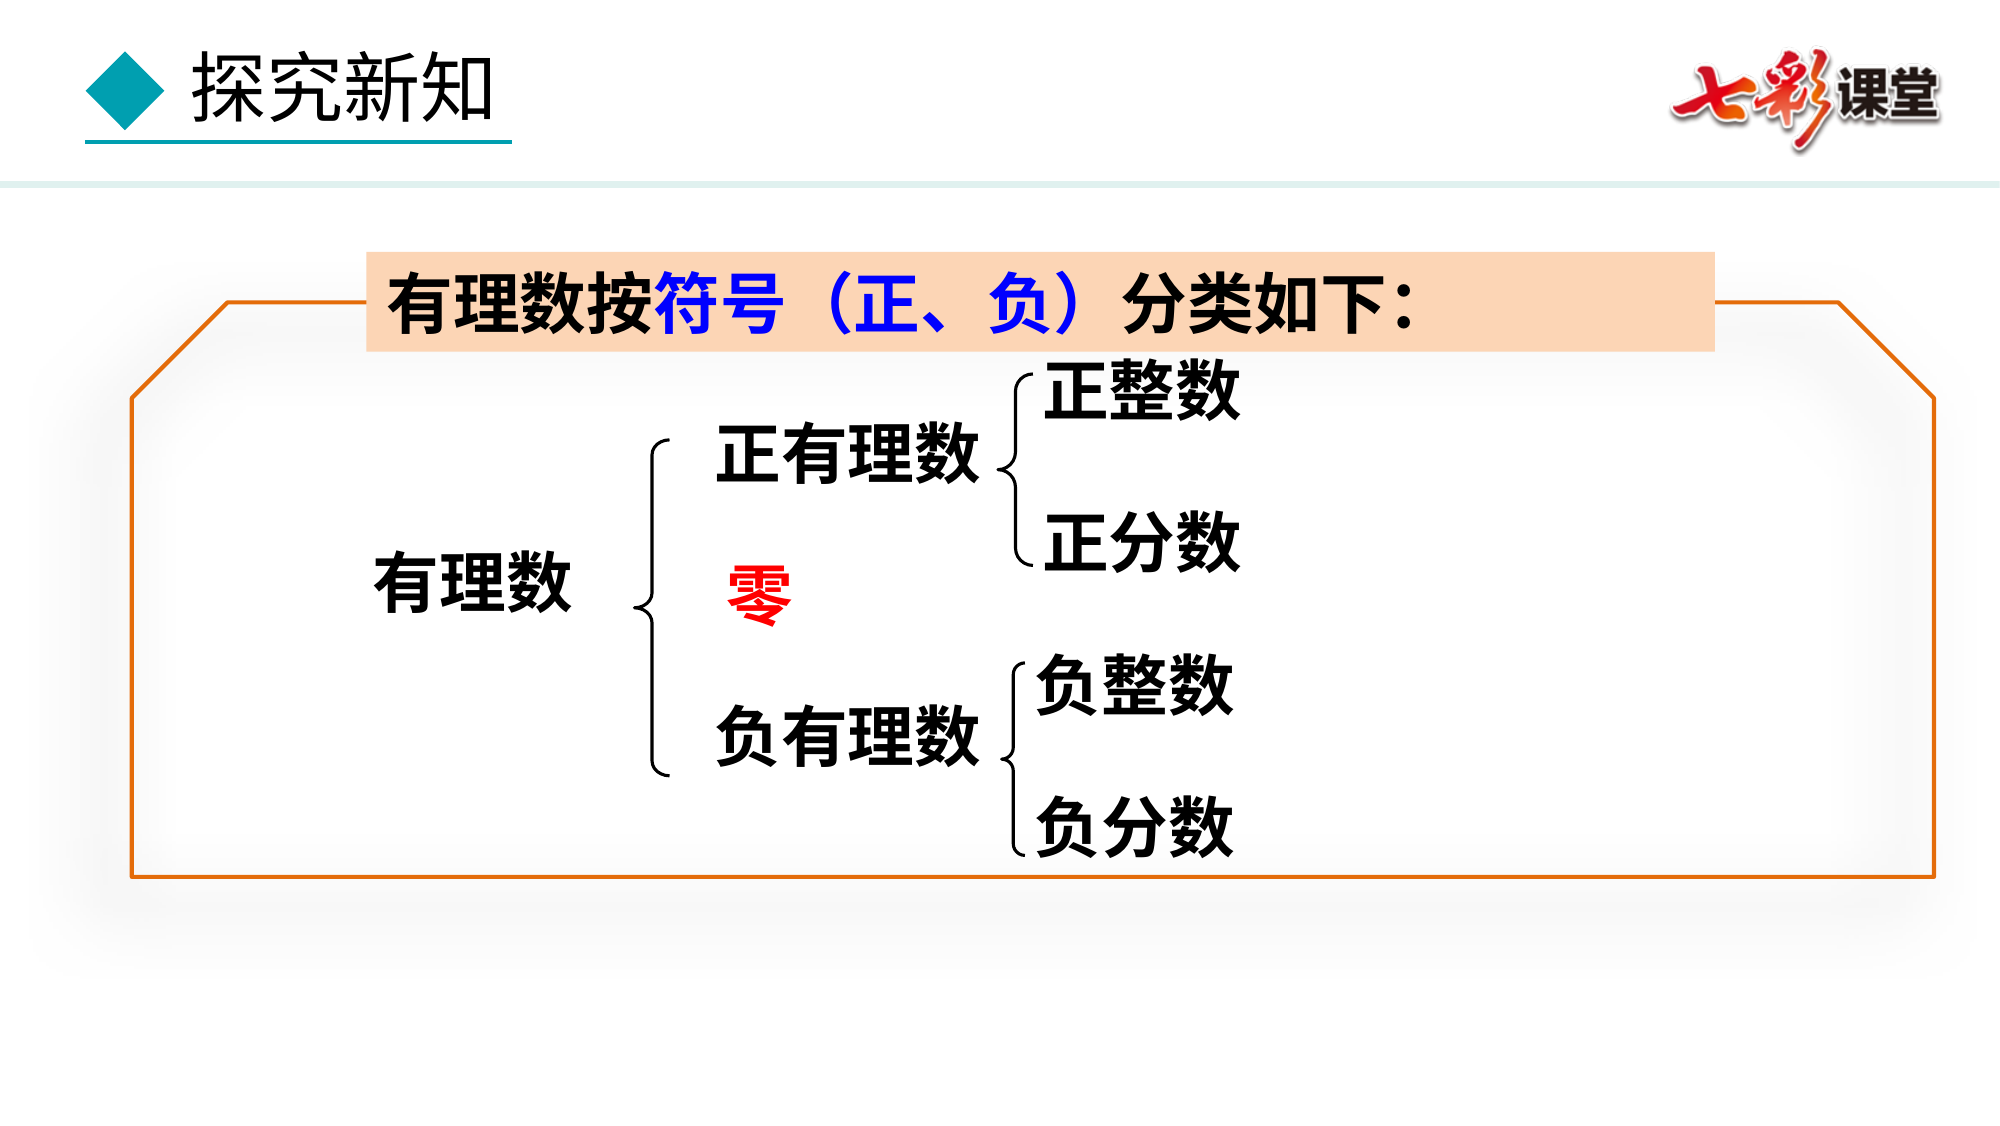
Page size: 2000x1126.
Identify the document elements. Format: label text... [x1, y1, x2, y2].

picture [1666, 42, 1948, 157]
text_box 有理数按符号（正、负）分类如下： [366, 251, 1715, 352]
text_box [129, 300, 1937, 879]
